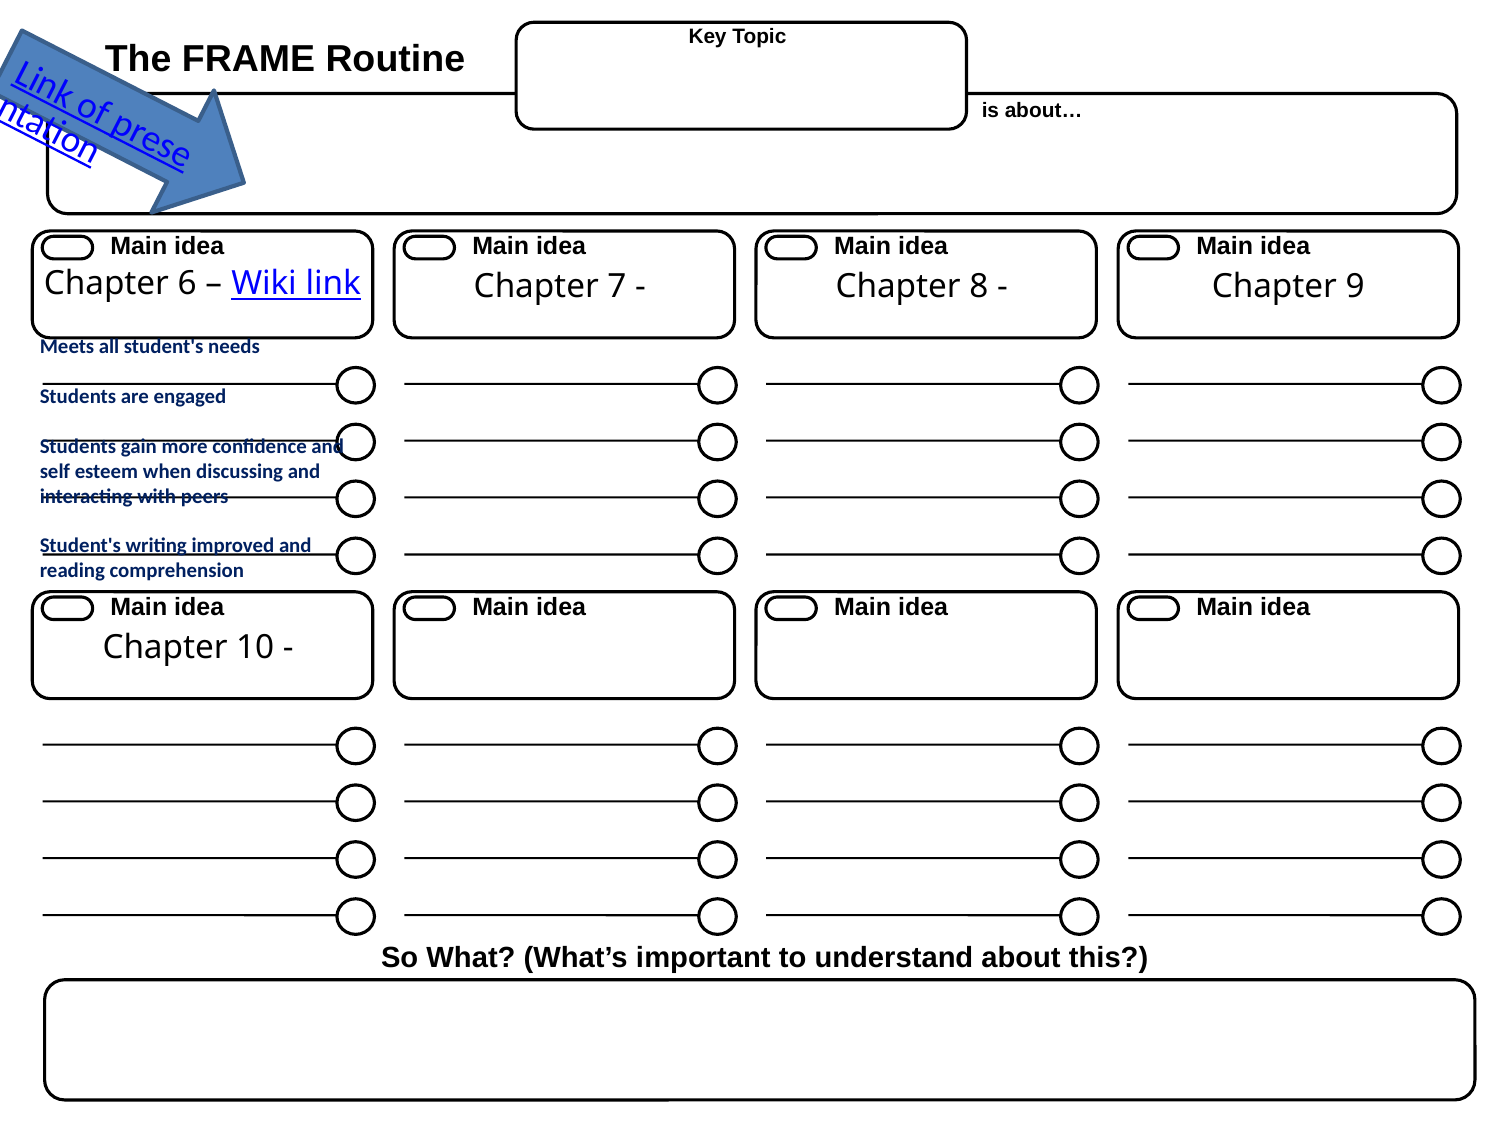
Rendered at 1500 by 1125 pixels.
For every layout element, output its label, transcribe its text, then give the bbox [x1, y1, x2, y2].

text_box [31, 15, 1476, 1101]
text_box Link of presentation [0, 28, 26, 113]
